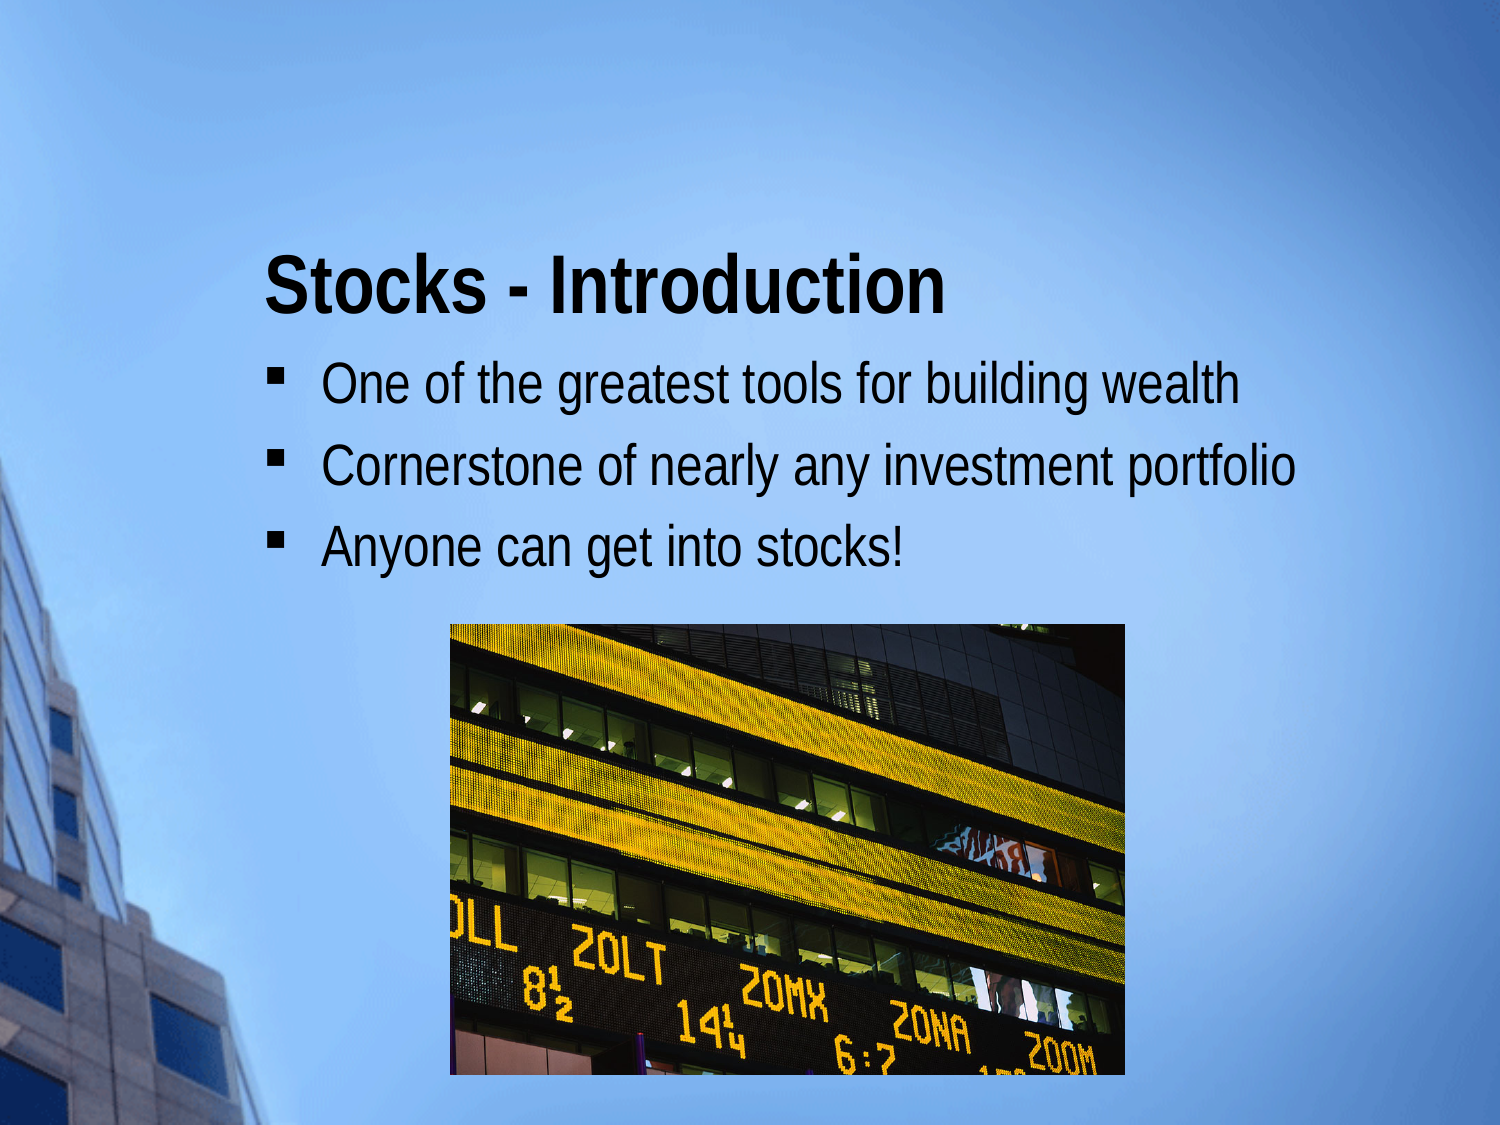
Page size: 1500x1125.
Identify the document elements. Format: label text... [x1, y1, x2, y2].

list One of the greatest tools for building wealth Cornerstone of nearly any investment portfolio Anyone can get into stocks! [249, 337, 1413, 913]
title Stocks - Introduction [249, 112, 1413, 337]
picture [0, 0, 1500, 1125]
